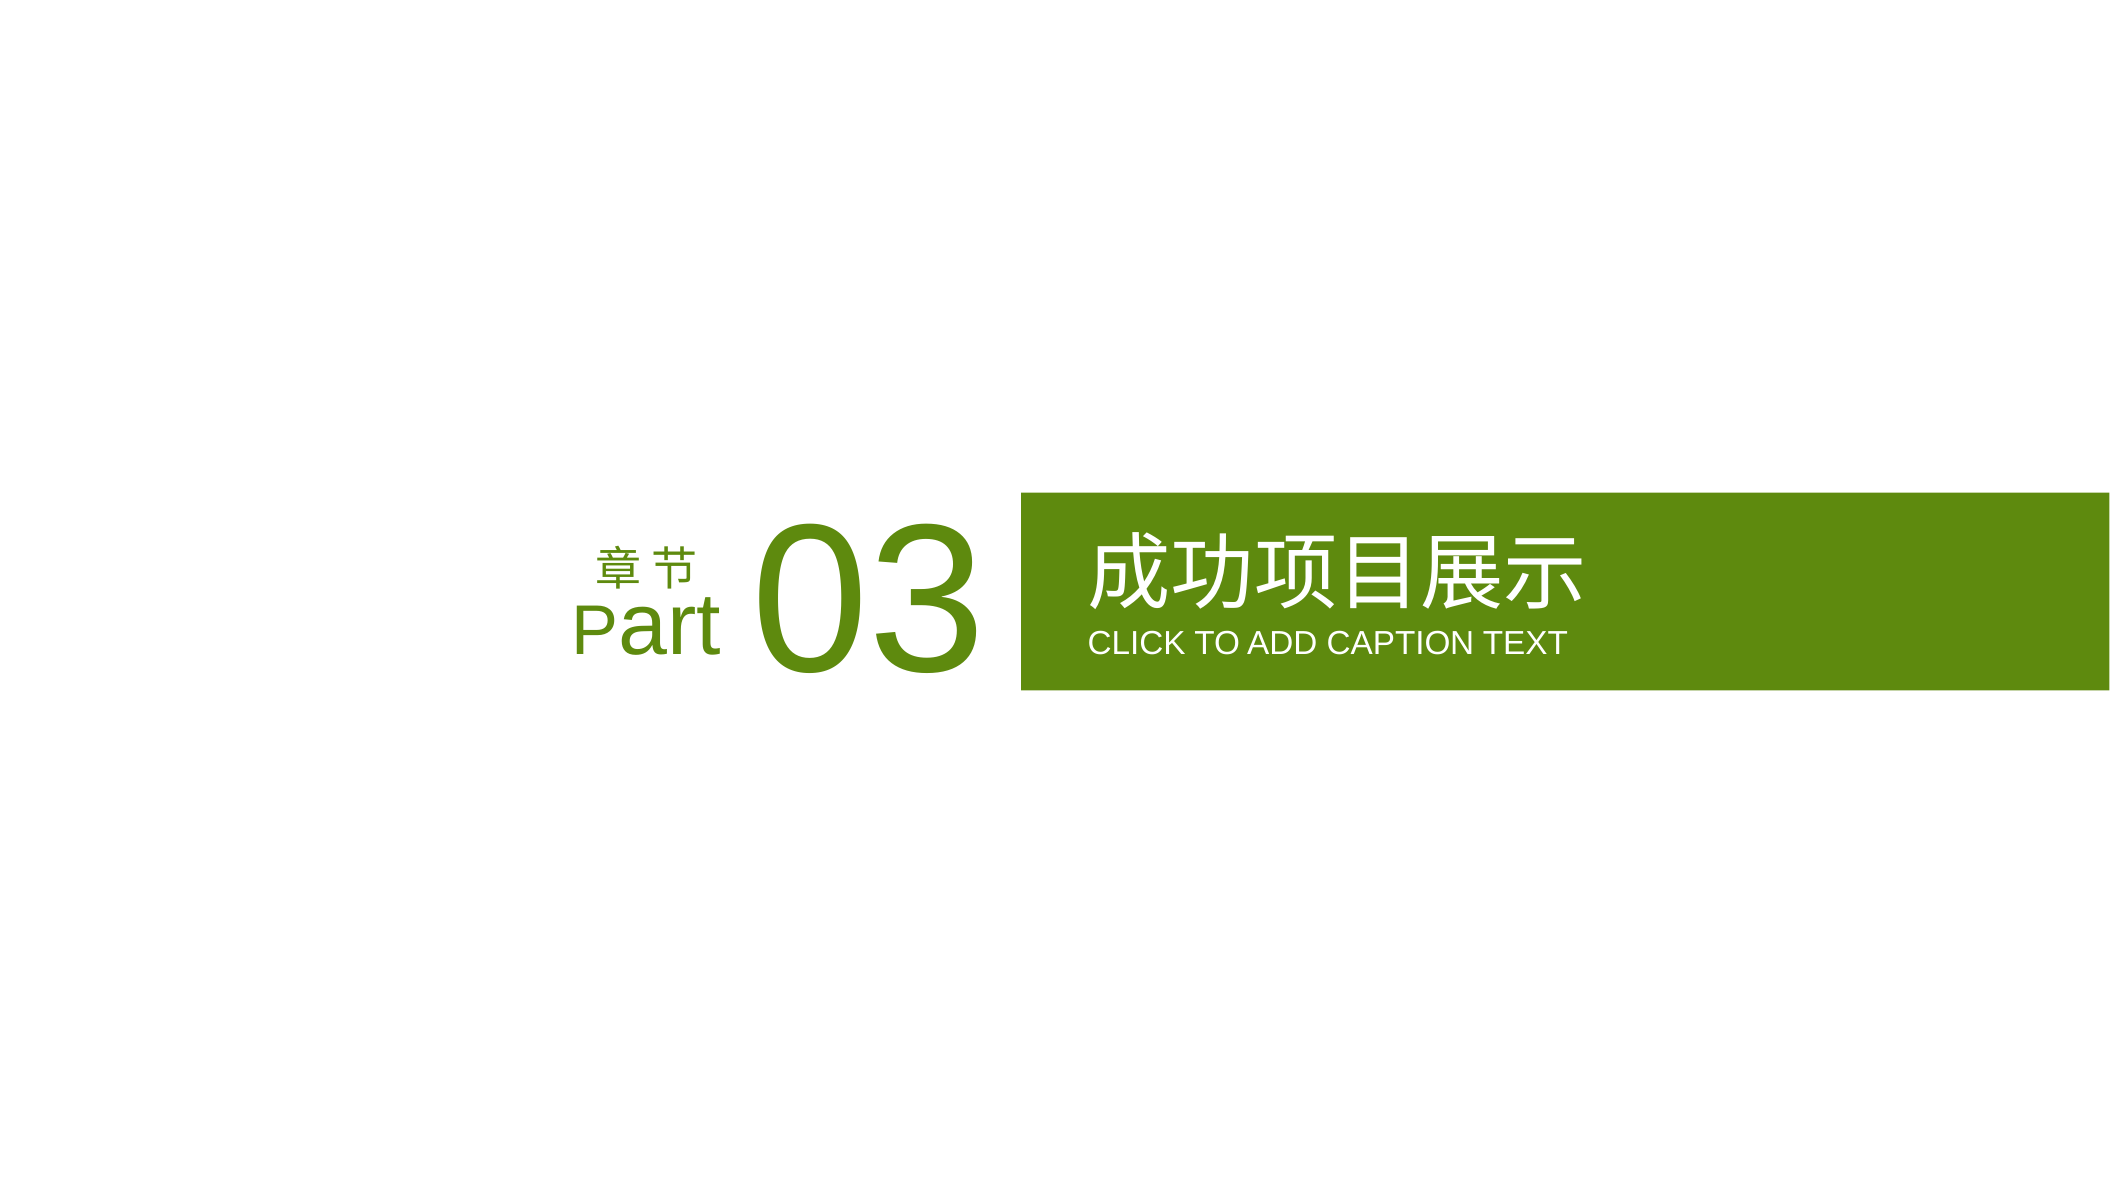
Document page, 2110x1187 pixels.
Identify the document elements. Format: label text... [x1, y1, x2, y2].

text_box 成功项目展示 [1087, 530, 1787, 621]
text_box 章 节 [595, 539, 698, 595]
text_box CLICK TO ADD CAPTION TEXT [1087, 625, 1787, 662]
text_box Part [571, 566, 722, 673]
text_box 03 [751, 460, 986, 714]
text_box [1021, 492, 2110, 691]
